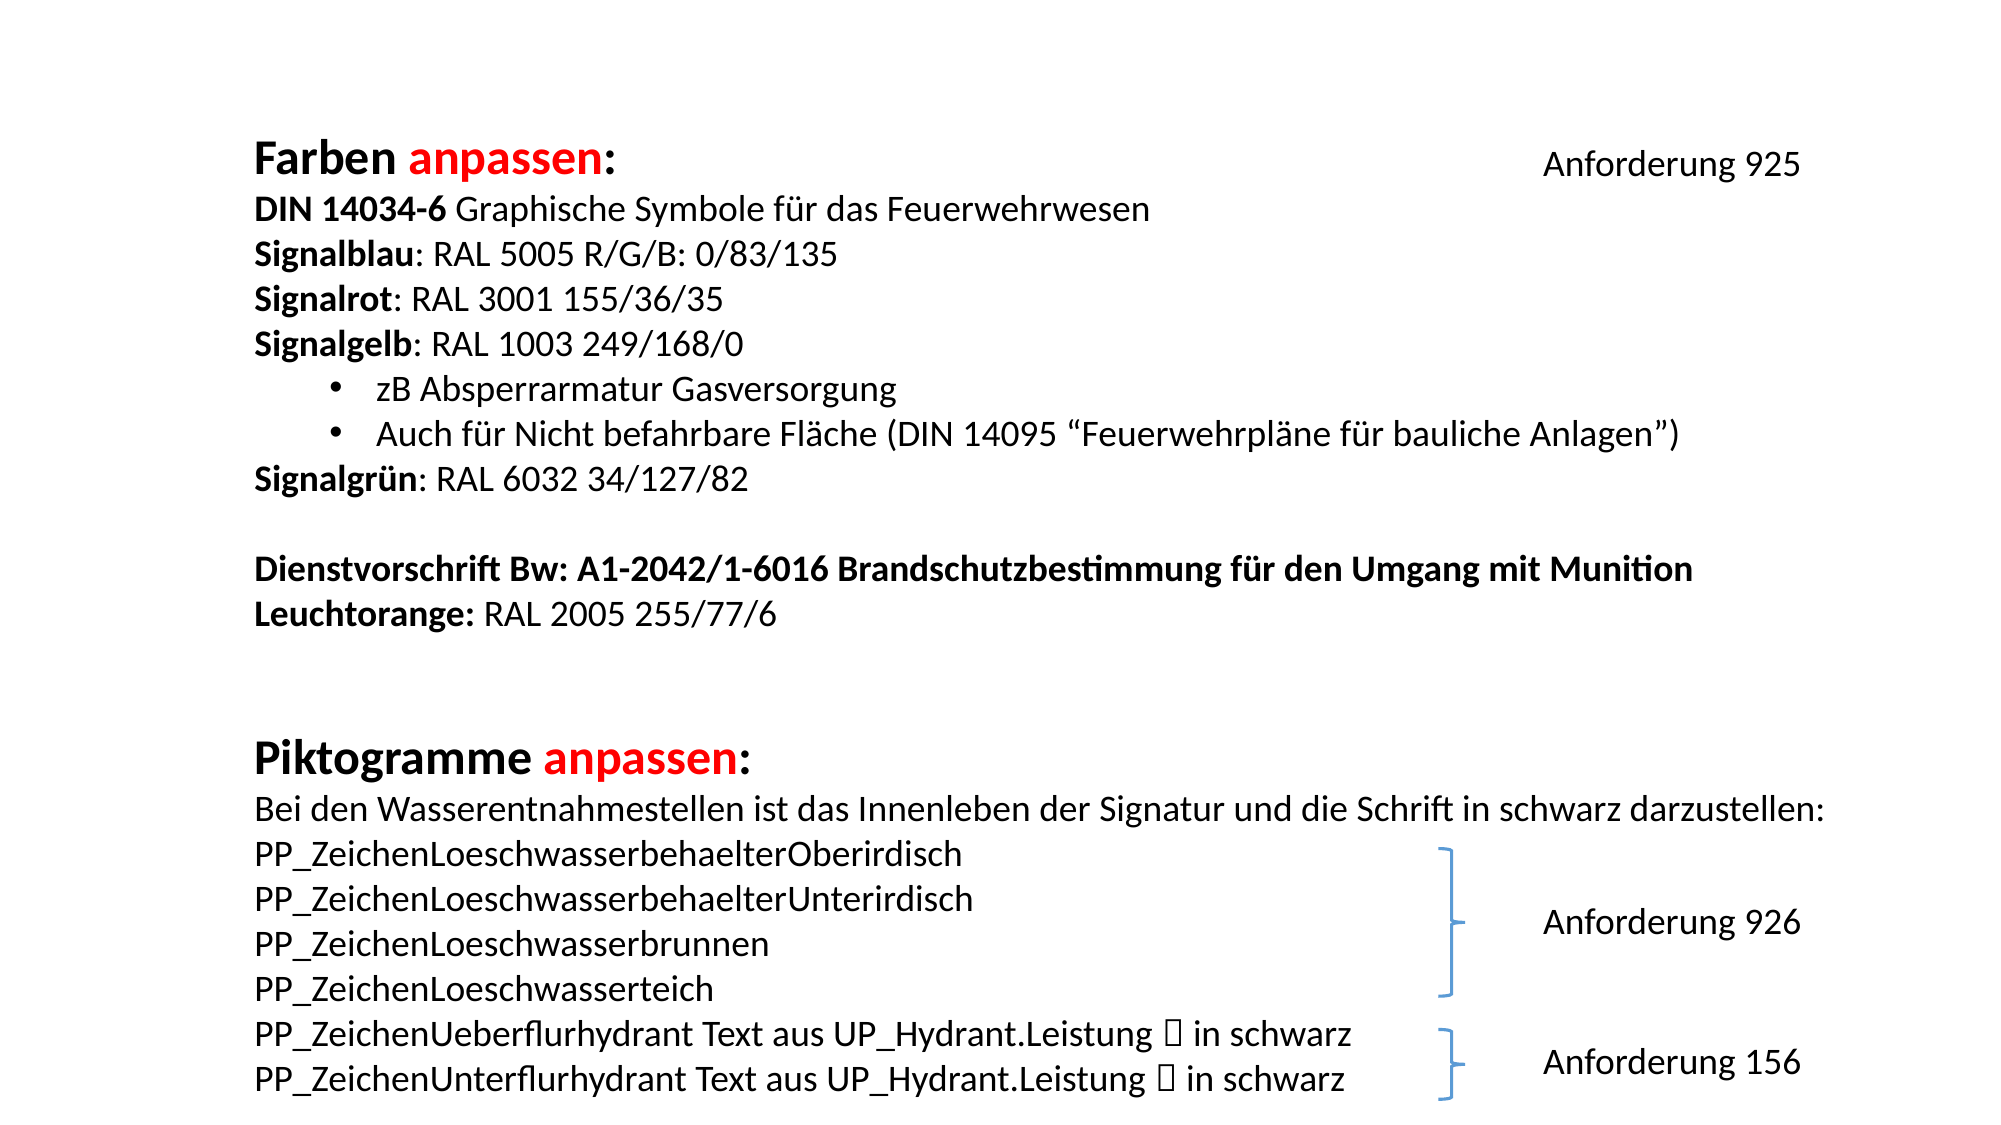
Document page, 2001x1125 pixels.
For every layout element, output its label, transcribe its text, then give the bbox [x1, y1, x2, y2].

text_box Anforderung 925 [1528, 131, 1817, 192]
text_box Anforderung 926 [1528, 889, 1817, 950]
text_box Anforderung 156 [1528, 1029, 1817, 1090]
text_box [1438, 848, 1465, 997]
text_box [1438, 1028, 1465, 1100]
text_box Farben anpassen: DIN 14034-6 Graphische Symbole für das Feuerwehrwesen Signalblau: RAL 5005 R/G/B: 0/83/135 Signalrot: RAL 3001 155/36/35 Signalgelb: RAL 1003 249/168/0 zB Absperrarmatur Gasversorgung Auch für Nicht befahrbare Fläche (DIN 14095 “Feuerwehrpläne für bauliche Anlagen”) Signalgrün: RAL 6032 34/127/82 Dienstvorschrift Bw: A1-2042/1-6016 Brandschutzbestimmung für den Umgang mit Munition Leuchtorange: RAL 2005 255/77/6 Piktogramme anpassen: Bei den Wasserentnahmestellen ist das Innenleben der Signatur und die Schrift in schwarz darzustellen: PP_Zeichen­Loeschwasserbehaelter­Oberirdisch PP_Zeichen­Loeschwasserbehaelter­Unterirdisch PP_Zeichen­Loeschwasserbrunnen PP_Zeichen­Loeschwasserteich PP_Zeichen­Ueberflurhydrant Text aus UP_Hydrant.Leistung  in schwarz PP_Zeichen­Unterflurhydrant Text aus UP_Hydrant.Leistung  in schwarz [239, 117, 1843, 1107]
